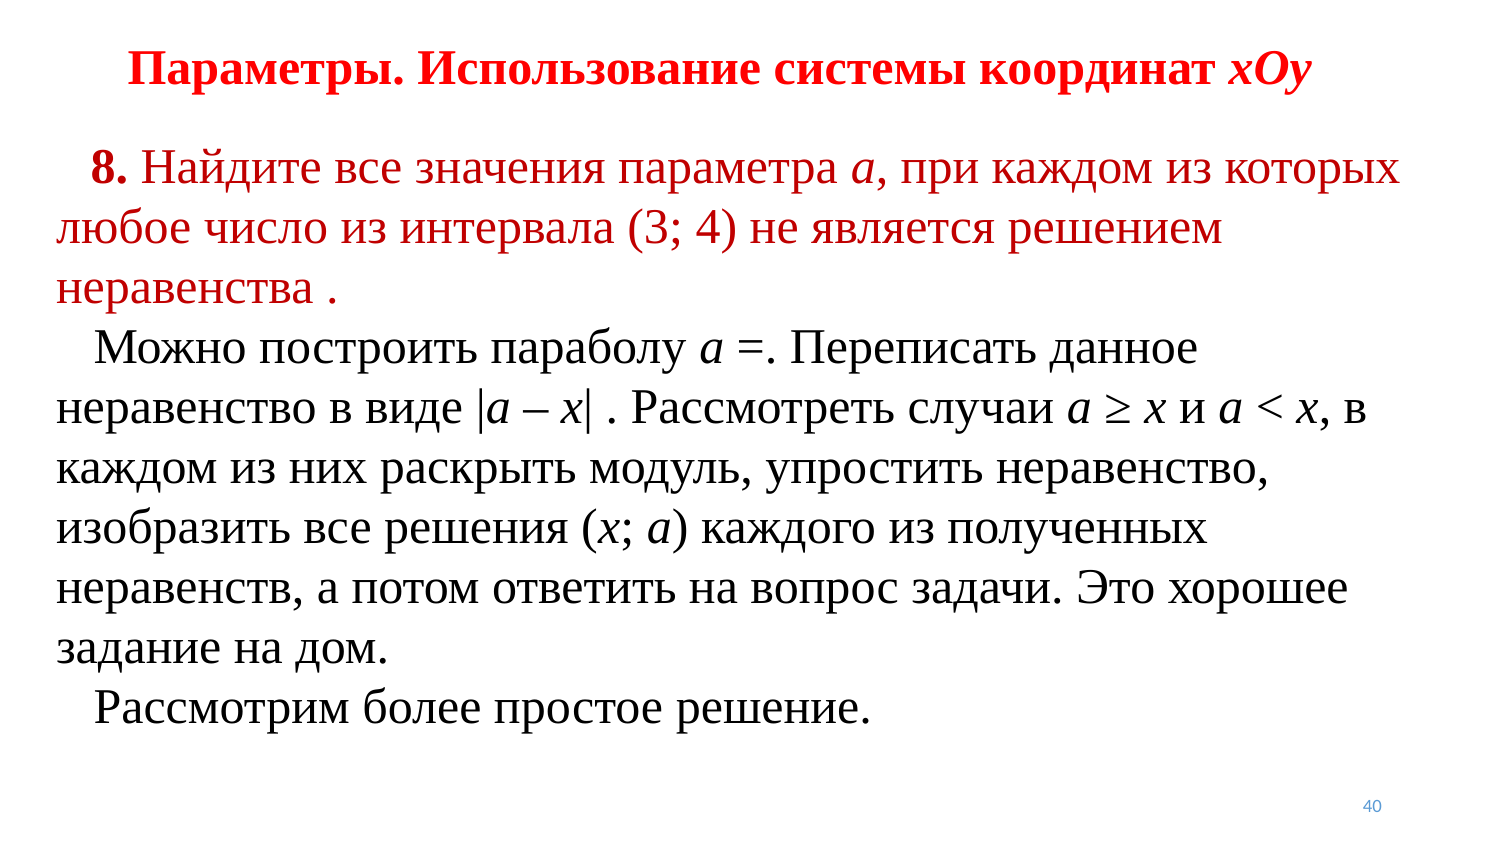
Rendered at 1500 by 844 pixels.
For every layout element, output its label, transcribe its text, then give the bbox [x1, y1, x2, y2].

title Параметры. Использование системы координат xOy [112, 32, 1376, 103]
subtitle [41, 150, 1471, 800]
slide_number 40 [1059, 782, 1397, 827]
